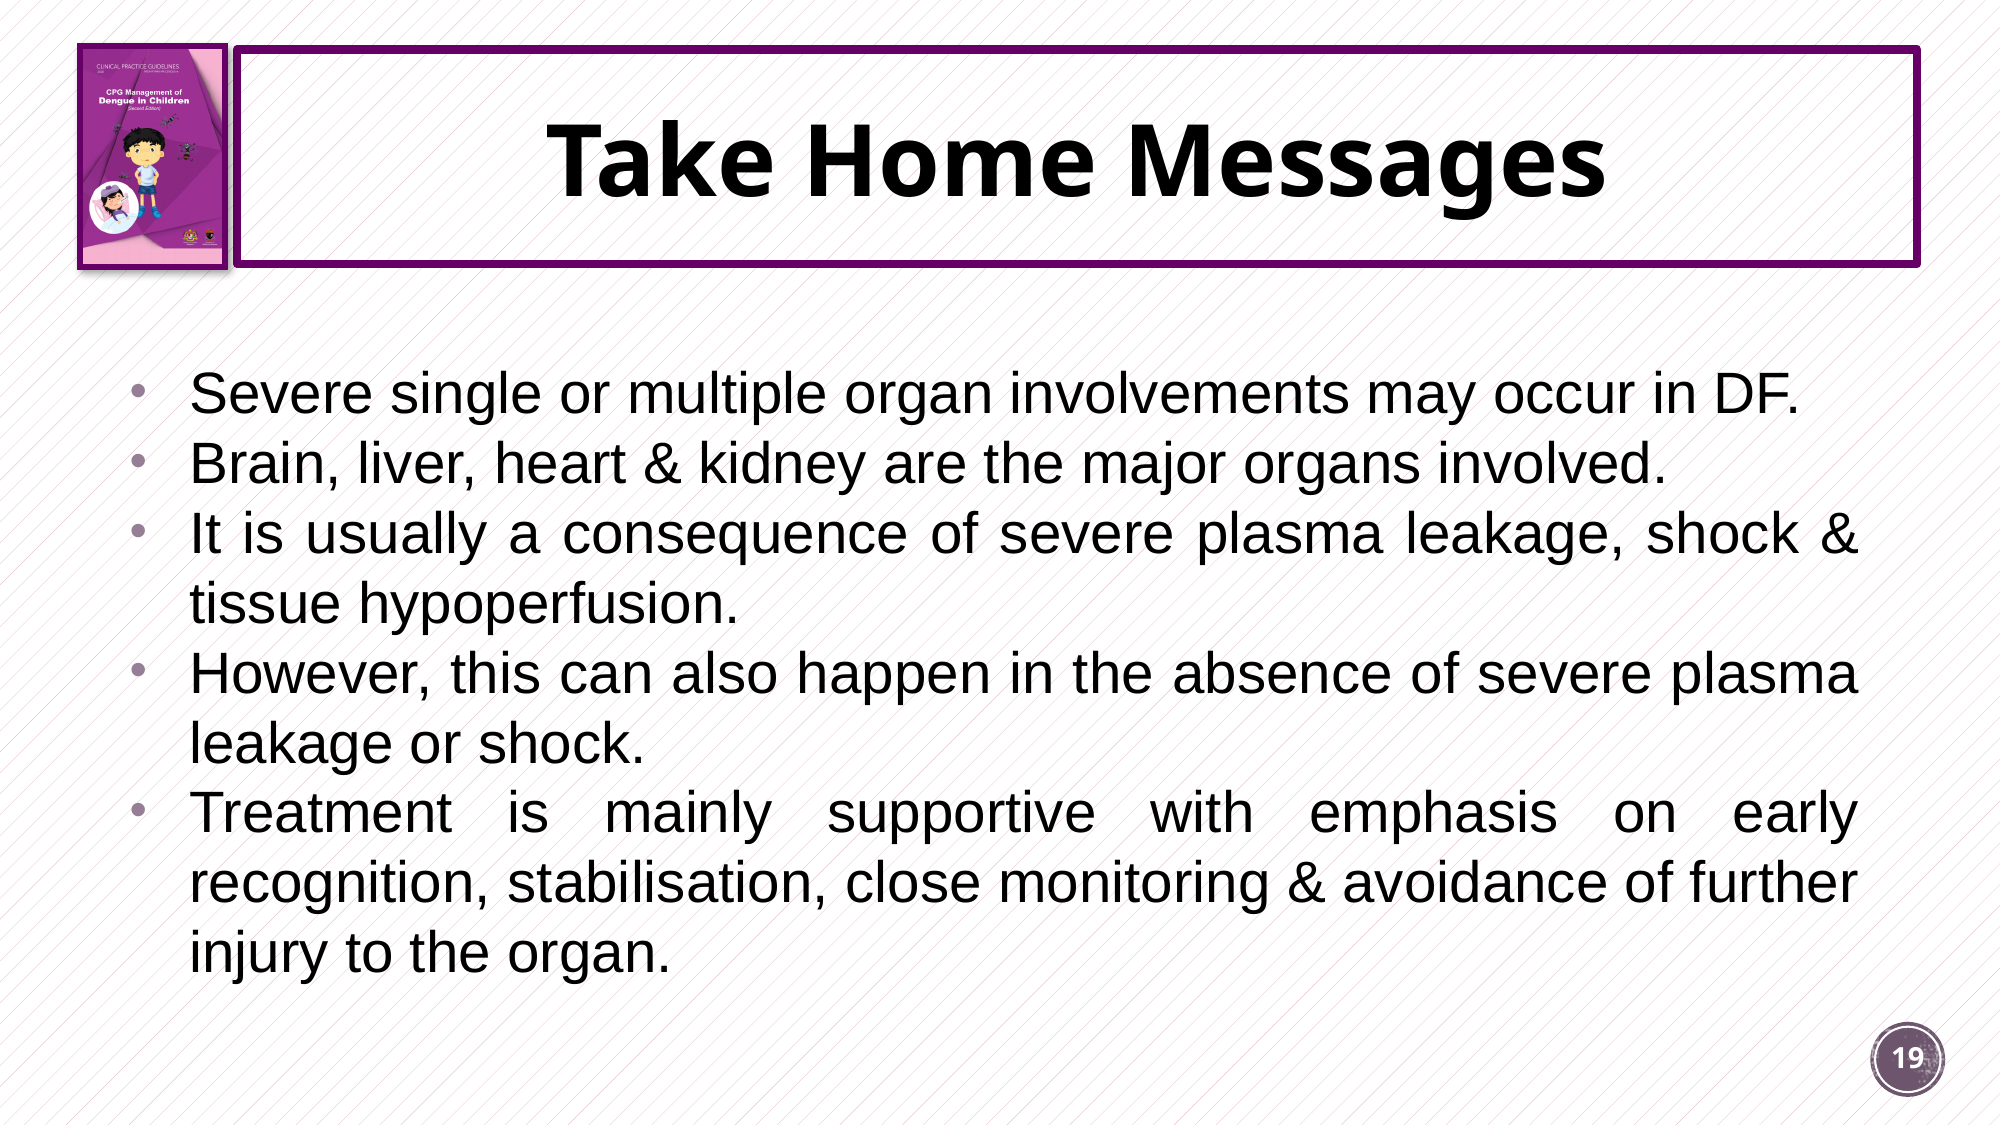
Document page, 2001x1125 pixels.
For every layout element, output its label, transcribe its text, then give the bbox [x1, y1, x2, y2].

slide_number 19 [1855, 1028, 1961, 1089]
list Severe single or multiple organ involvements may occur in DF. Brain, liver, heart & kidney are the major organs involved. It is usually a consequence of severe plasma leakage, shock & tissue hypoperfusion. However, this can also happen in the absence of severe plasma leakage or shock. Treatment is mainly supportive with emphasis on early recognition, stabilisation, close monitoring & avoidance of further injury to the organ. [114, 348, 1877, 1013]
text_box Take Home Messages [237, 49, 1918, 264]
picture [83, 49, 222, 264]
